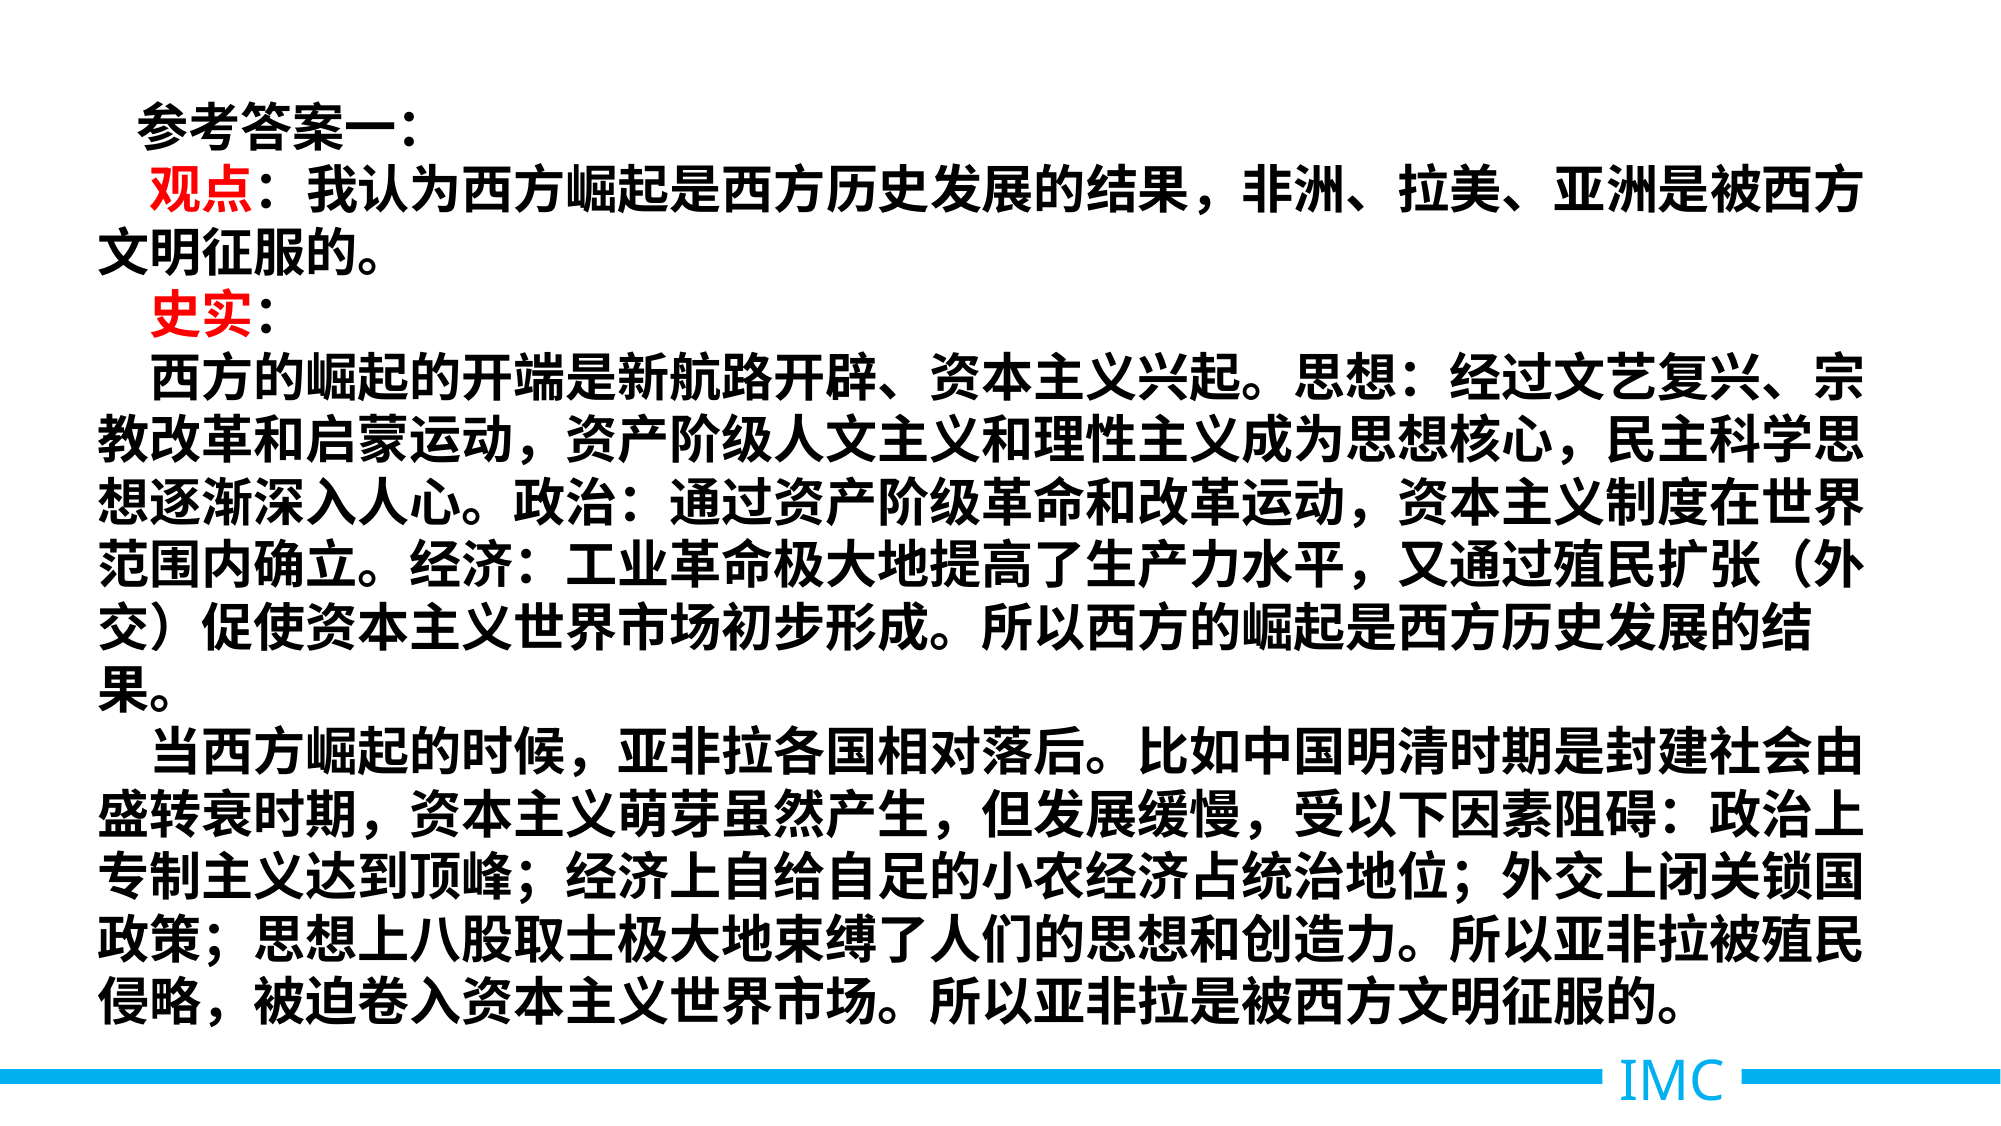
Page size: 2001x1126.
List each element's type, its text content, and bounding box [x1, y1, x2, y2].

text_box 参考答案一： 观点：我认为西方崛起是西方历史发展的结果，非洲、拉美、亚洲是被西方文明征服的。 史实： 西方的崛起的开端是新航路开辟、资本主义兴起。思想：经过文艺复兴、宗教改革和启蒙运动，资产阶级人文主义和理性主义成为思想核心，民主科学思想逐渐深入人心。政治：通过资产阶级革命和改革运动，资本主义制度在世界范围内确立。经济：工业革命极大地提高了生产力水平，又通过殖民扩张（外交）促使资本主义世界市场初步形成。所以西方的崛起是西方历史发展的结果。 当西方崛起的时候，亚非拉各国相对落后。比如中国明清时期是封建社会由盛转衰时期，资本主义萌芽虽然产生，但发展缓慢，受以下因素阻碍：政治上专制主义达到顶峰；经济上自给自足的小农经济占统治地位；外交上闭关锁国政策；思想上八股取士极大地束缚了人们的思想和创造力。所以亚非拉被殖民侵略，被迫卷入资本主义世界市场。所以亚非拉是被西方文明征服的。 [82, 86, 1919, 1039]
